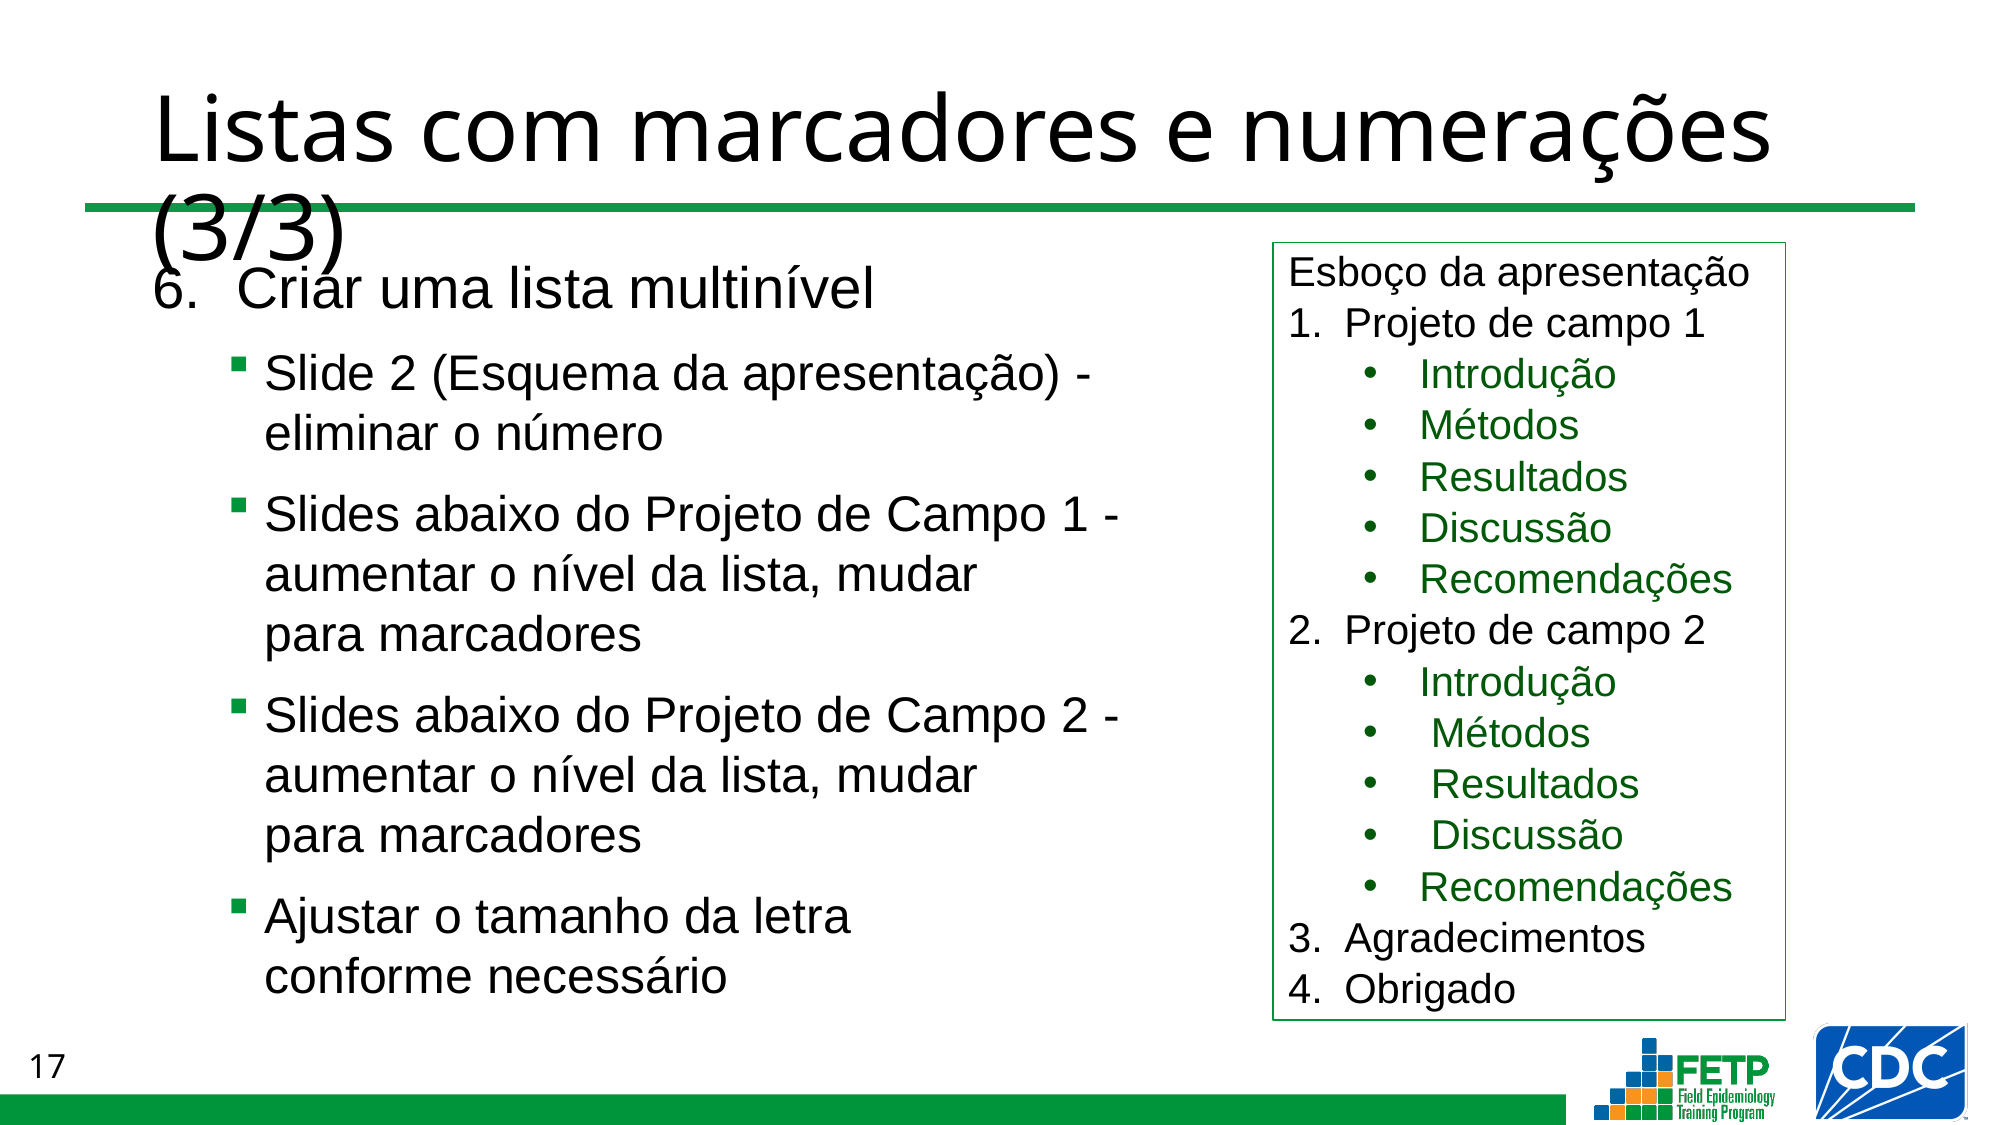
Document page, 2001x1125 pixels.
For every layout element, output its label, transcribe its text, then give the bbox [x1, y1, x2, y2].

title Listas com marcadores e numerações (3/3) [137, 75, 1926, 207]
list Criar uma lista multinível Slide 2 (Esquema da apresentação) - eliminar o número Slides abaixo do Projeto de Campo 1 - aumentar o nível da lista, mudar para marcadores Slides abaixo do Projeto de Campo 2 - aumentar o nível da lista, mudar para marcadores Ajustar o tamanho da letra conforme necessário [137, 242, 1273, 1004]
picture [1594, 1038, 1775, 1122]
text_box Esboço da apresentação Projeto de campo 1 Introdução Métodos Resultados Discussão Recomendações Projeto de campo 2 Introdução Métodos Resultados Discussão Recomendações Agradecimentos Obrigado [1273, 242, 1786, 1021]
picture [1813, 1023, 1968, 1122]
